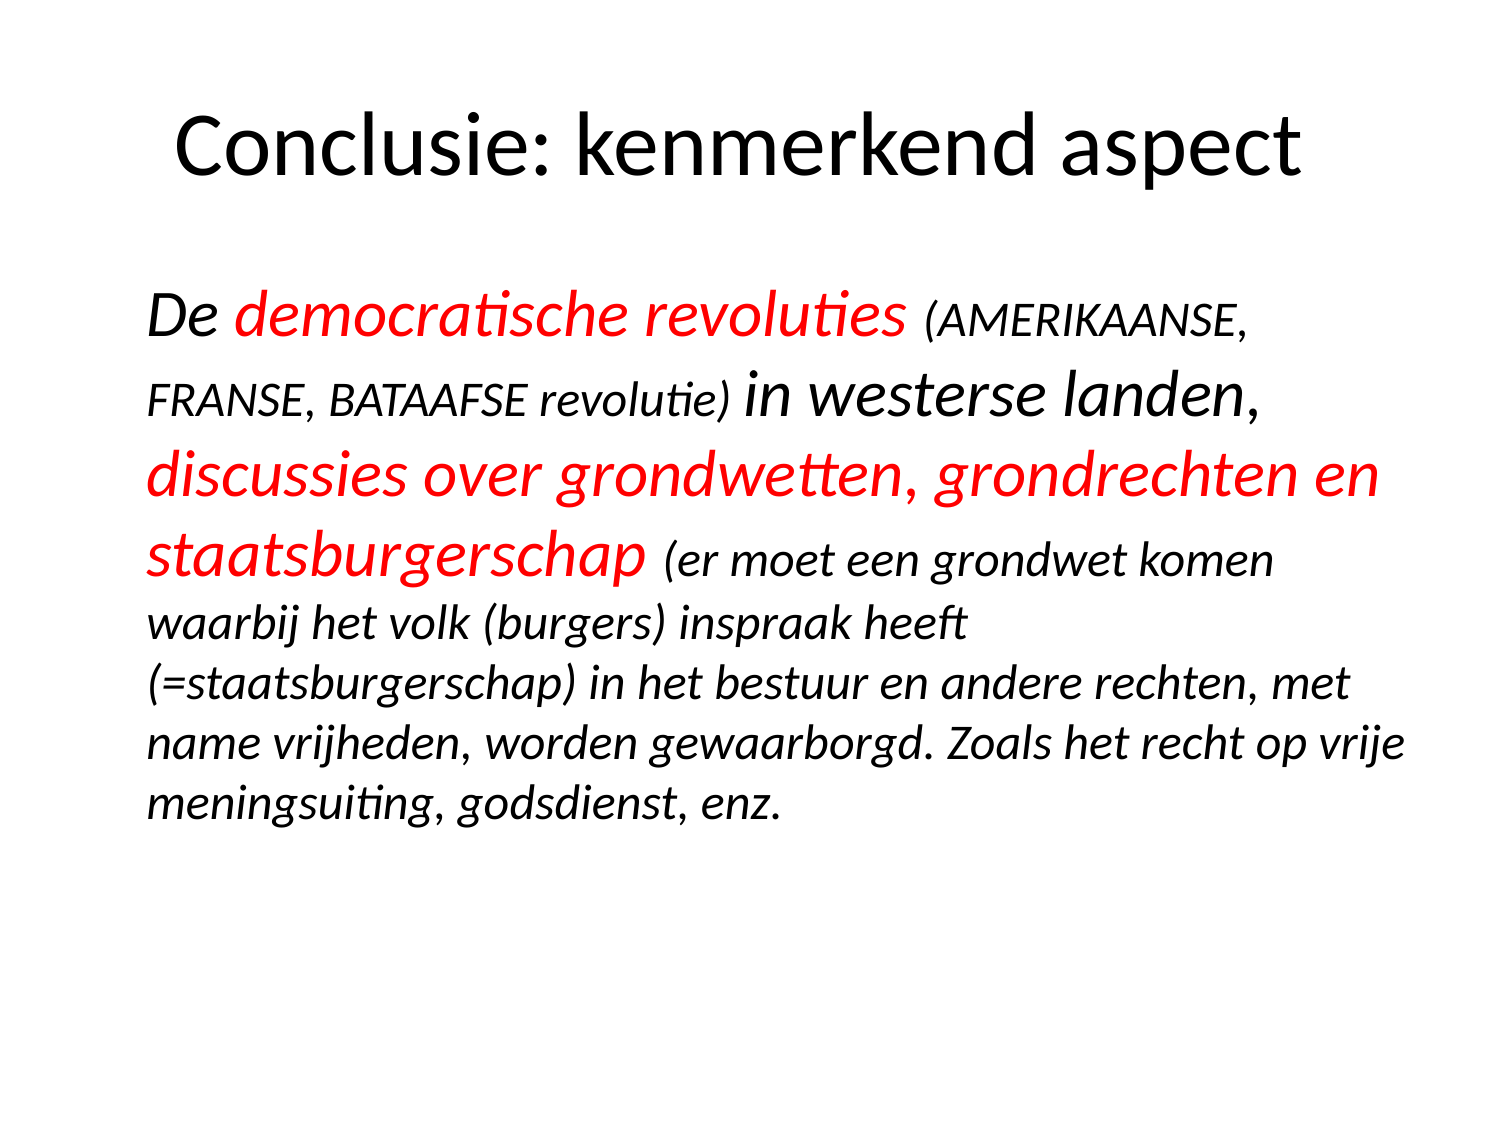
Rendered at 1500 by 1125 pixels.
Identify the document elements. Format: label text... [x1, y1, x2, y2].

title Conclusie: kenmerkend aspect [75, 45, 1425, 233]
list De democratische revoluties (AMERIKAANSE, FRANSE, BATAAFSE revolutie) in westerse landen, discussies over grondwetten, grondrechten en staatsburgerschap (er moet een grondwet komen waarbij het volk (burgers) inspraak heeft (=staatsburgerschap) in het bestuur en andere rechten, met name vrijheden, worden gewaarborgd. Zoals het recht op vrije meningsuiting, godsdienst, enz. [75, 262, 1425, 1005]
